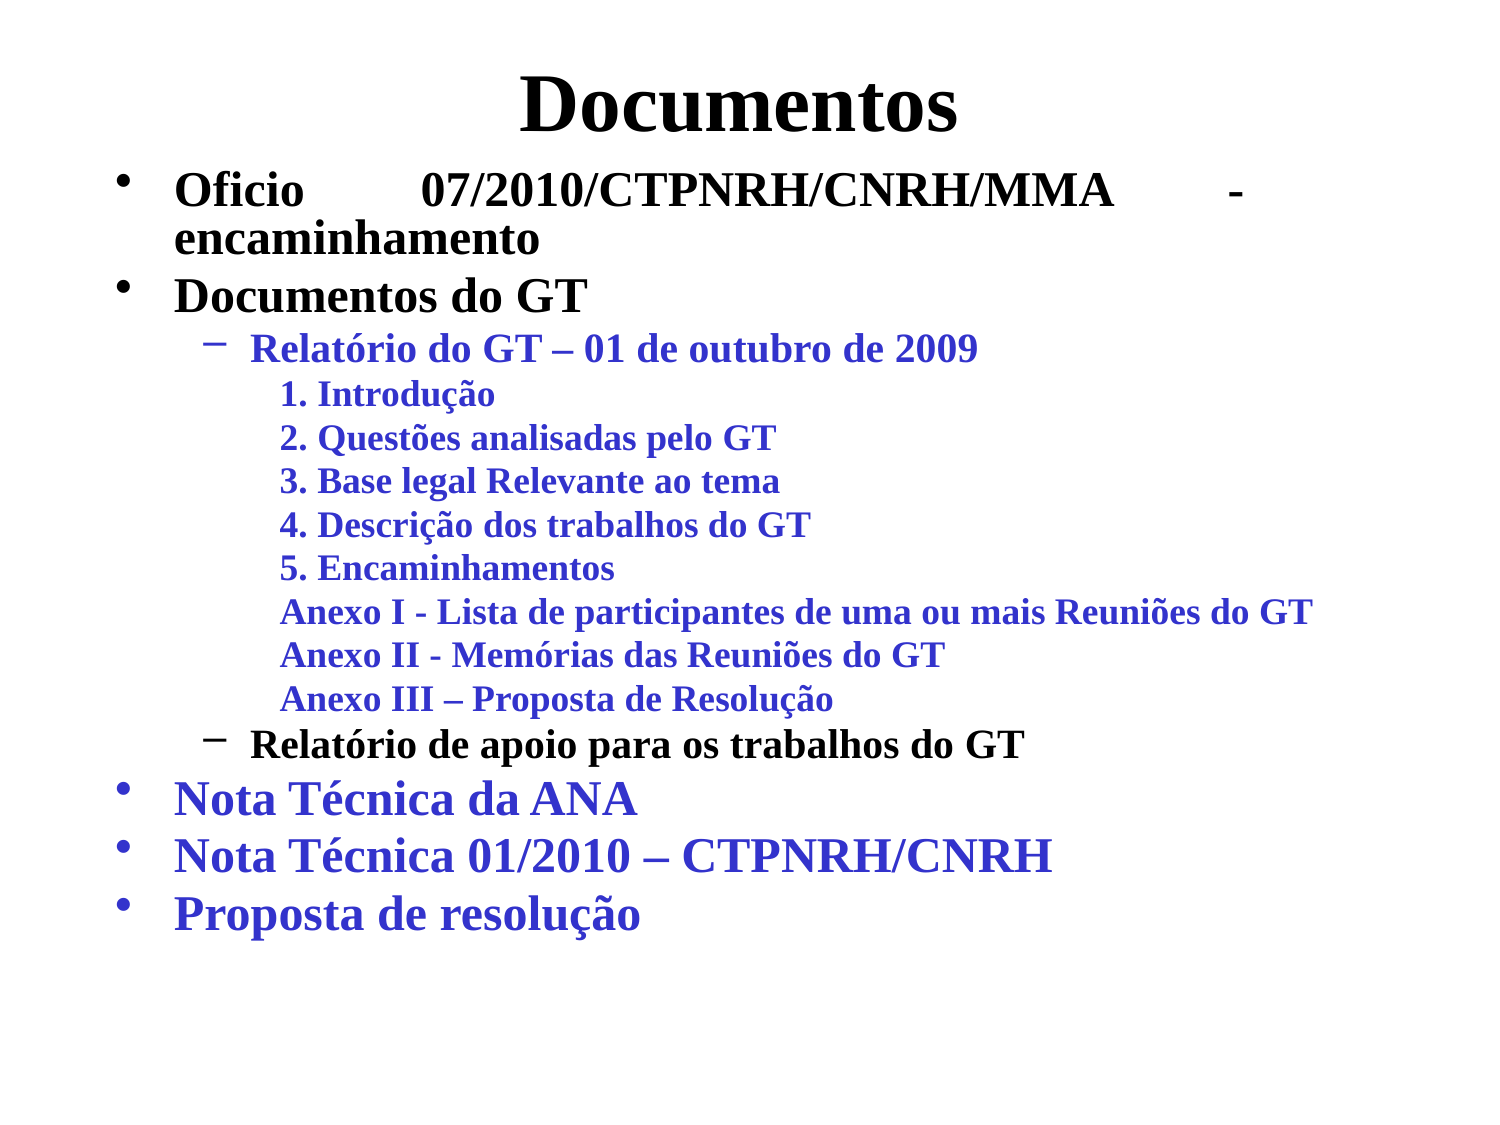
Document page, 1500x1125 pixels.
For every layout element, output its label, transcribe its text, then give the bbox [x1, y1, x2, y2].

title Documentos [112, 99, 1388, 197]
list Oficio 07/2010/CTPNRH/CNRH/MMA - encaminhamento Documentos do GT Relatório do GT – 01 de outubro de 2009 1. Introdução 2. Questões analisadas pelo GT 3. Base legal Relevante ao tema 4. Descrição dos trabalhos do GT 5. Encaminhamentos Anexo I - Lista de participantes de uma ou mais Reuniões do GT Anexo II - Memórias das Reuniões do GT Anexo III – Proposta de Resolução Relatório de apoio para os trabalhos do GT Nota Técnica da ANA Nota Técnica 01/2010 – CTPNRH/CNRH Proposta de resolução [100, 160, 1376, 1036]
